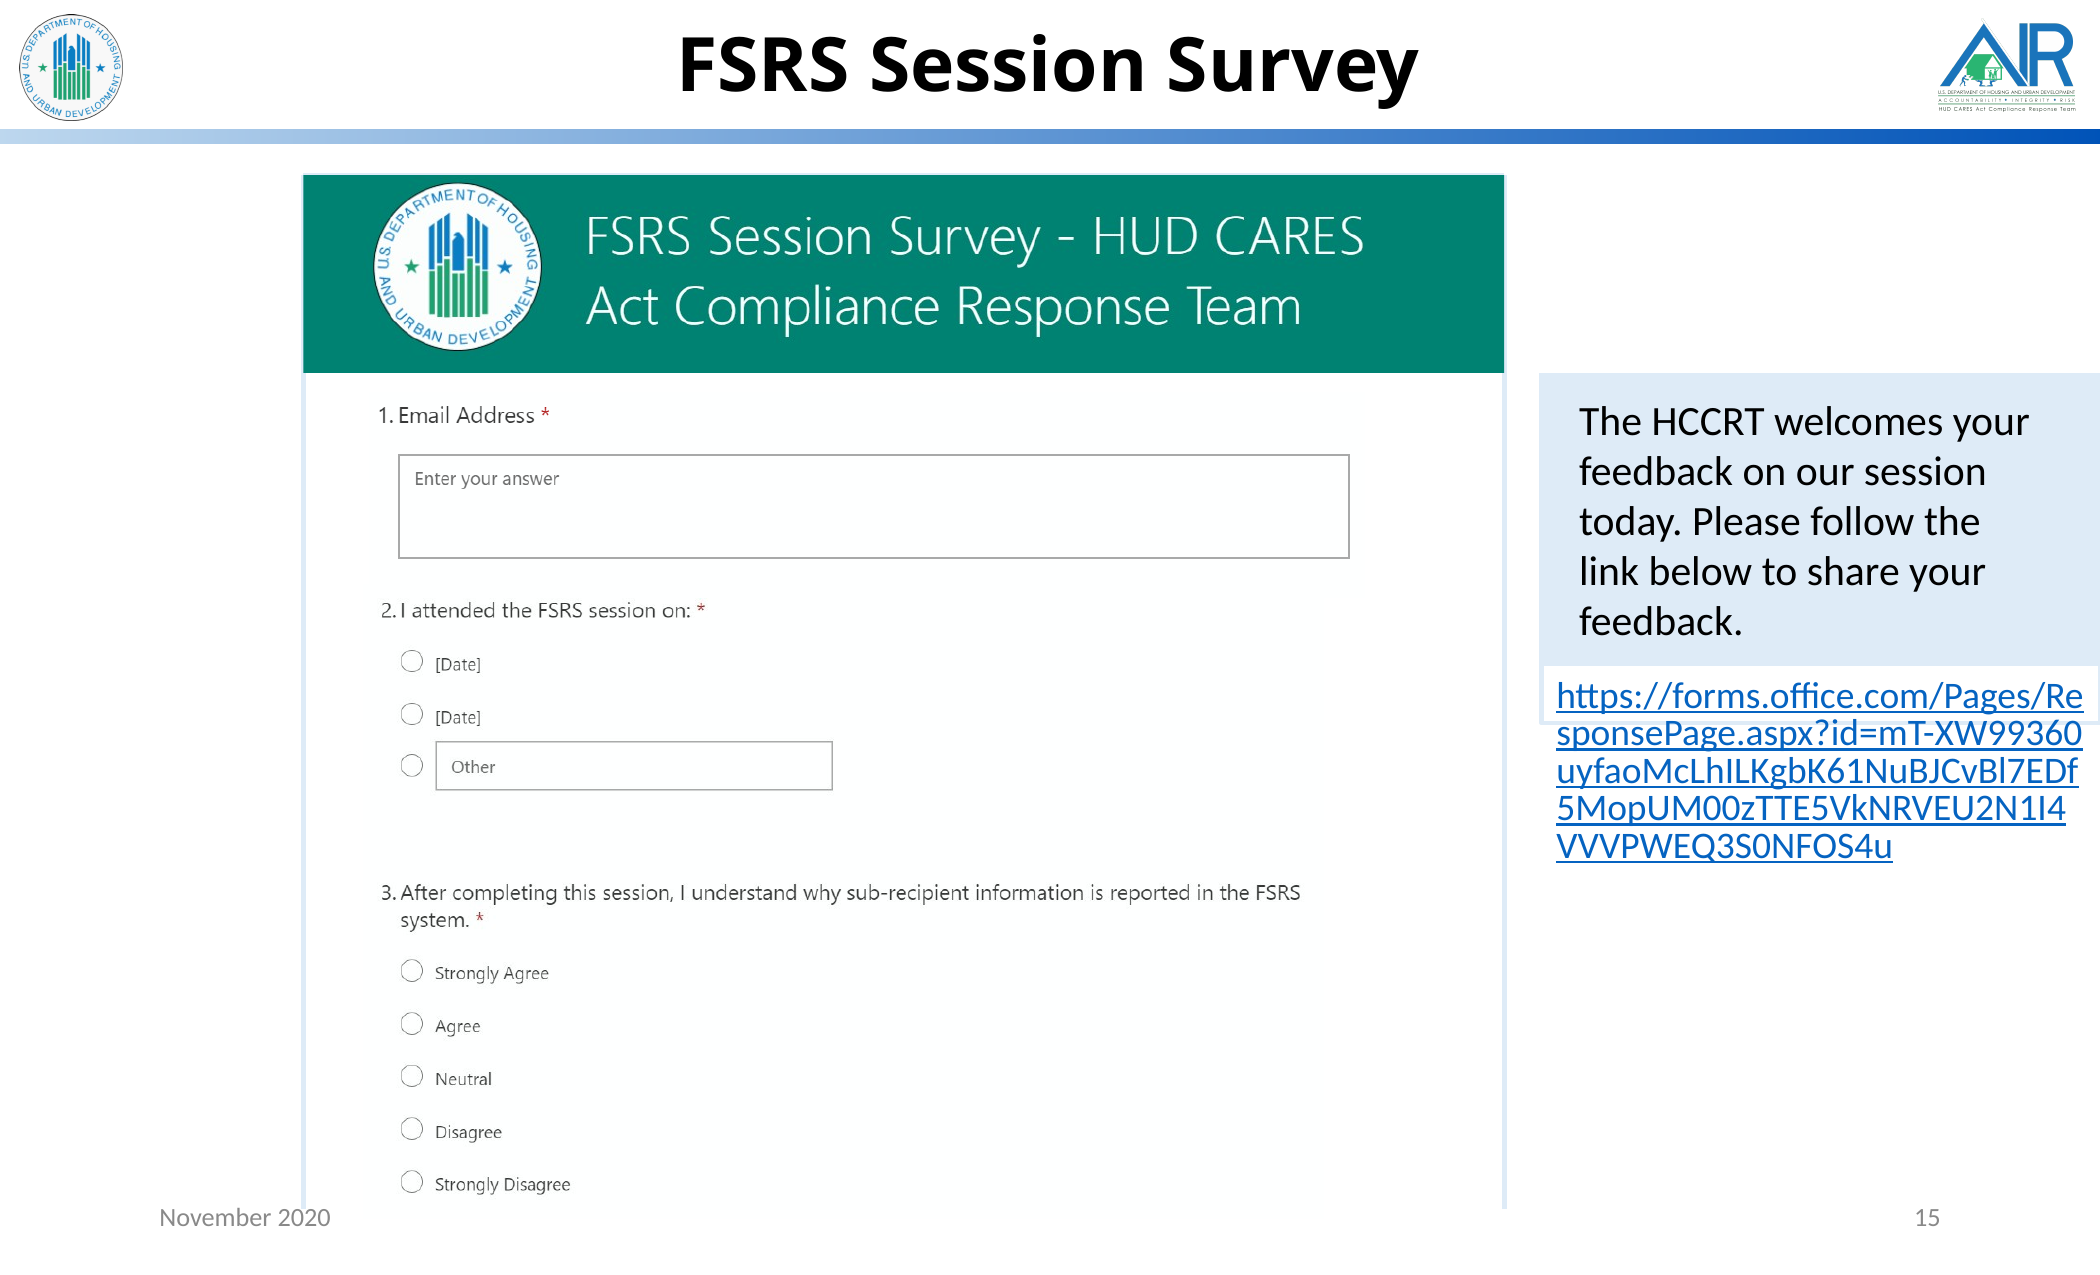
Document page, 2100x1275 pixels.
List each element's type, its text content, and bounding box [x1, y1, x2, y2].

title FSRS Session Survey [256, 23, 1840, 111]
slide_number 15 [1483, 1181, 1956, 1250]
text_box [1540, 375, 2100, 664]
text_box https://forms.office.com/Pages/ResponsePage.aspx?id=mT-XW99360uyfaoMcLhILKgbK61NuBJCvBl7EDf5MopUM00zTTE5VkNRVEU2N1I4VVVPWEQ3S0NFOS4u [1541, 663, 2100, 724]
picture [303, 175, 1505, 374]
picture [1930, 18, 2085, 115]
picture [19, 14, 123, 121]
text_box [363, 392, 1365, 1219]
text_box The HCCRT welcomes your feedback on our session today. Please follow the link below to share your feedback. [1564, 386, 2064, 651]
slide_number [144, 1181, 617, 1250]
